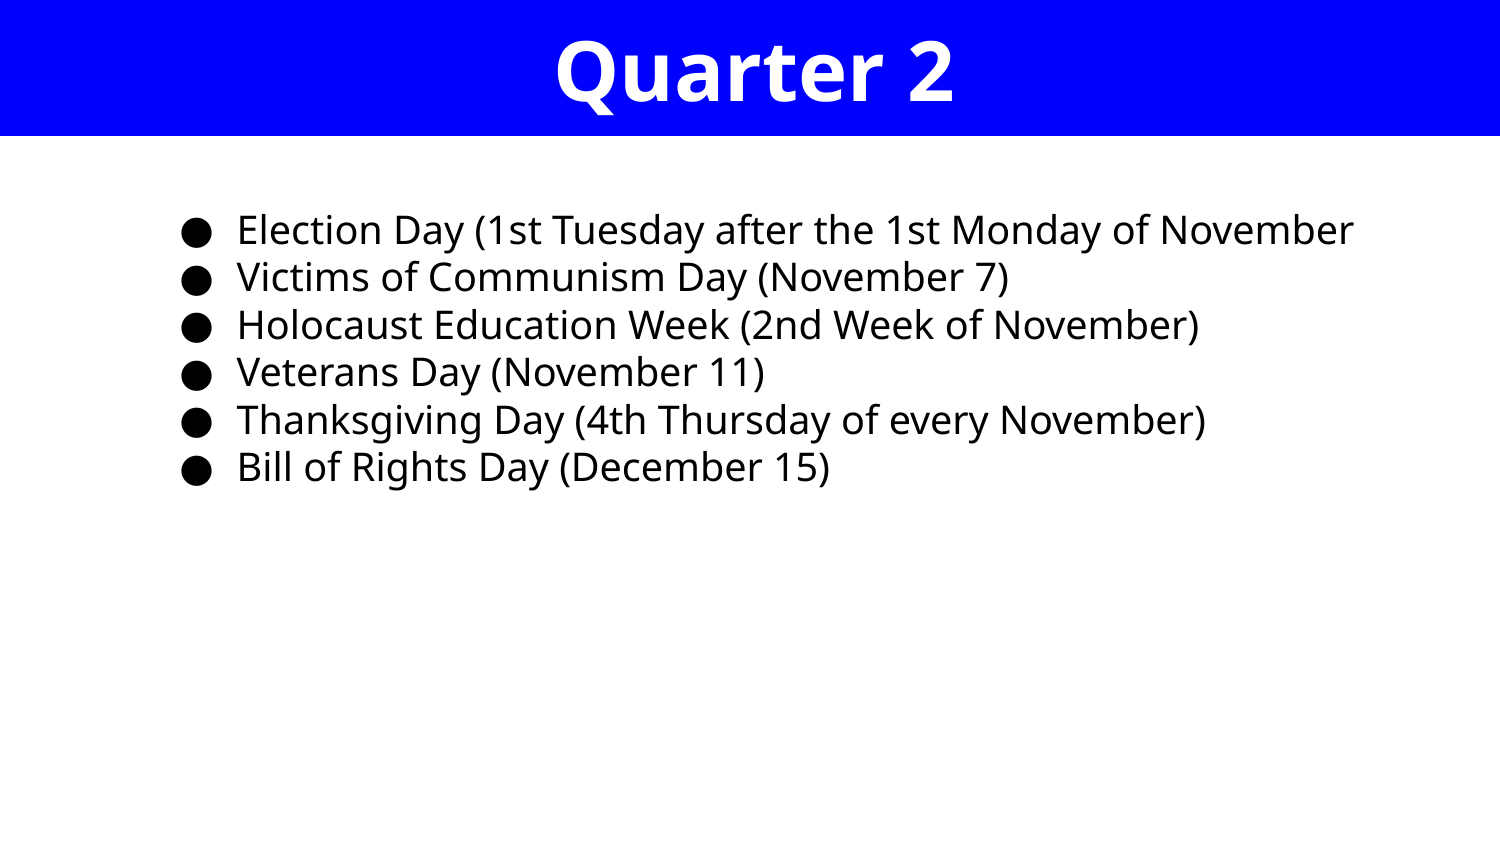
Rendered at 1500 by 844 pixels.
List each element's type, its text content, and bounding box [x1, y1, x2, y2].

text_box Election Day (1st Tuesday after the 1st Monday of November Victims of Communism Day (November 7) Holocaust Education Week (2nd Week of November) Veterans Day (November 11) Thanksgiving Day (4th Thursday of every November) Bill of Rights Day (December 15) [146, 189, 1437, 505]
title Quarter 2 [0, 0, 1500, 136]
